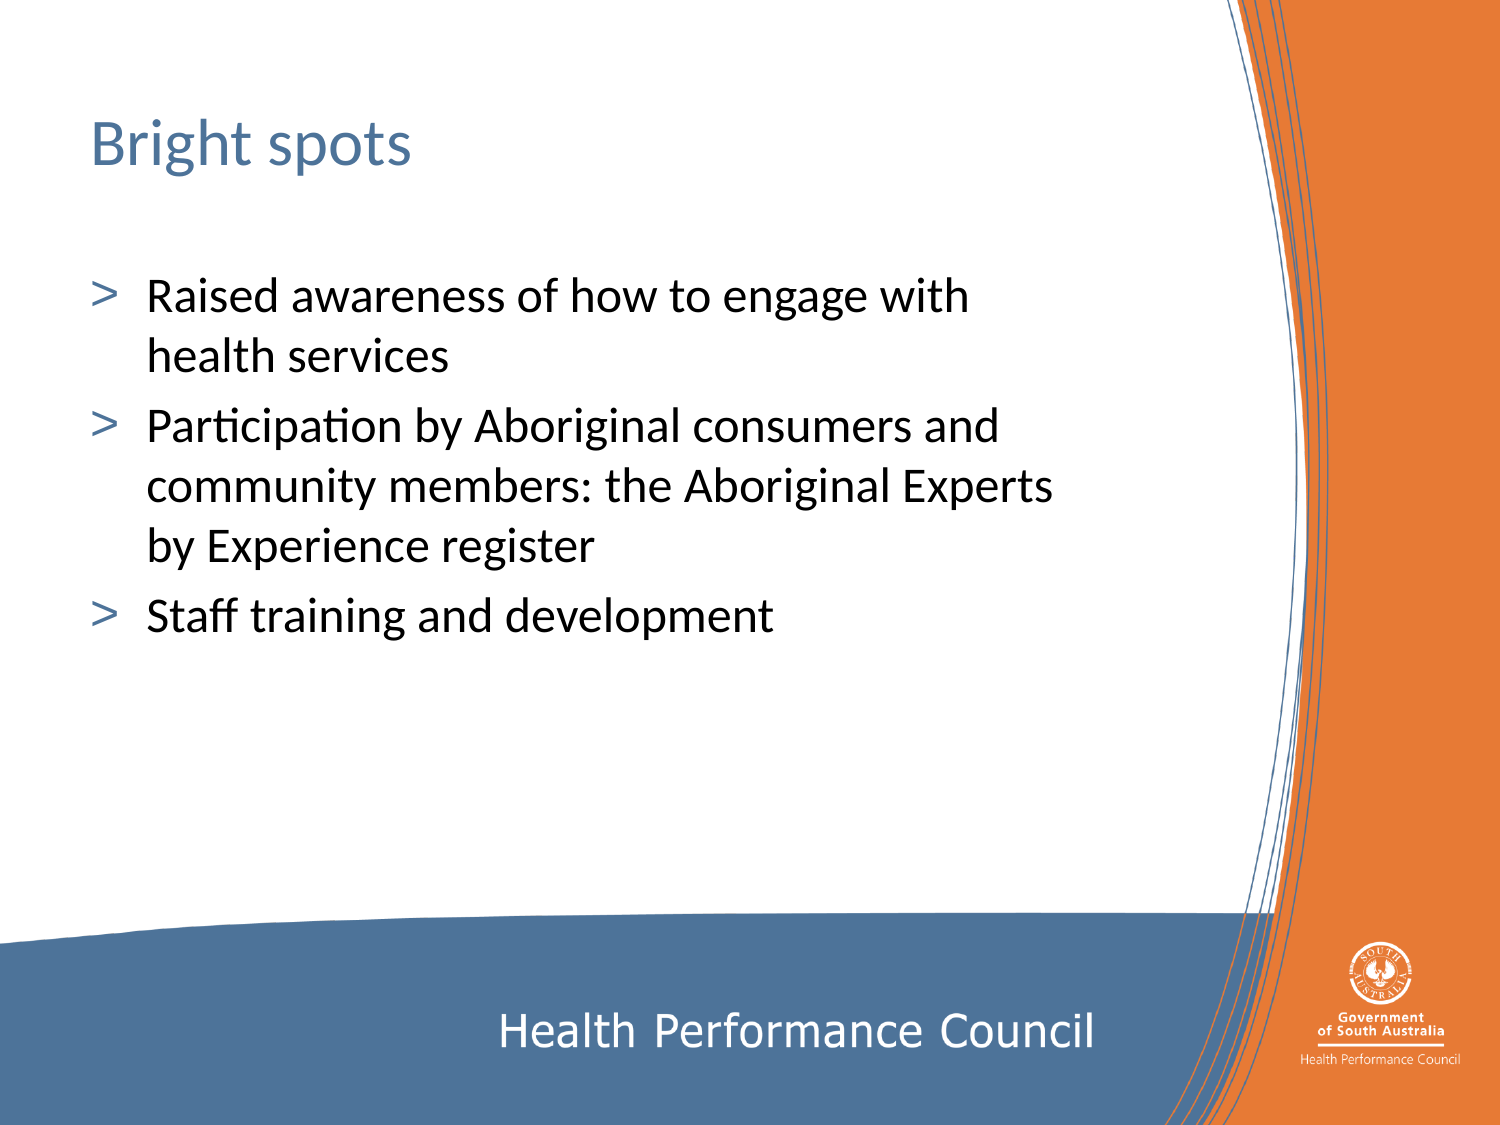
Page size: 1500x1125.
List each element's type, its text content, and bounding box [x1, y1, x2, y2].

title Bright spots [75, 45, 1103, 233]
list Raised awareness of how to engage with health services Participation by Aboriginal consumers and community members: the Aboriginal Experts by Experience register Staff training and development [75, 255, 1103, 906]
picture [0, 0, 1500, 1125]
